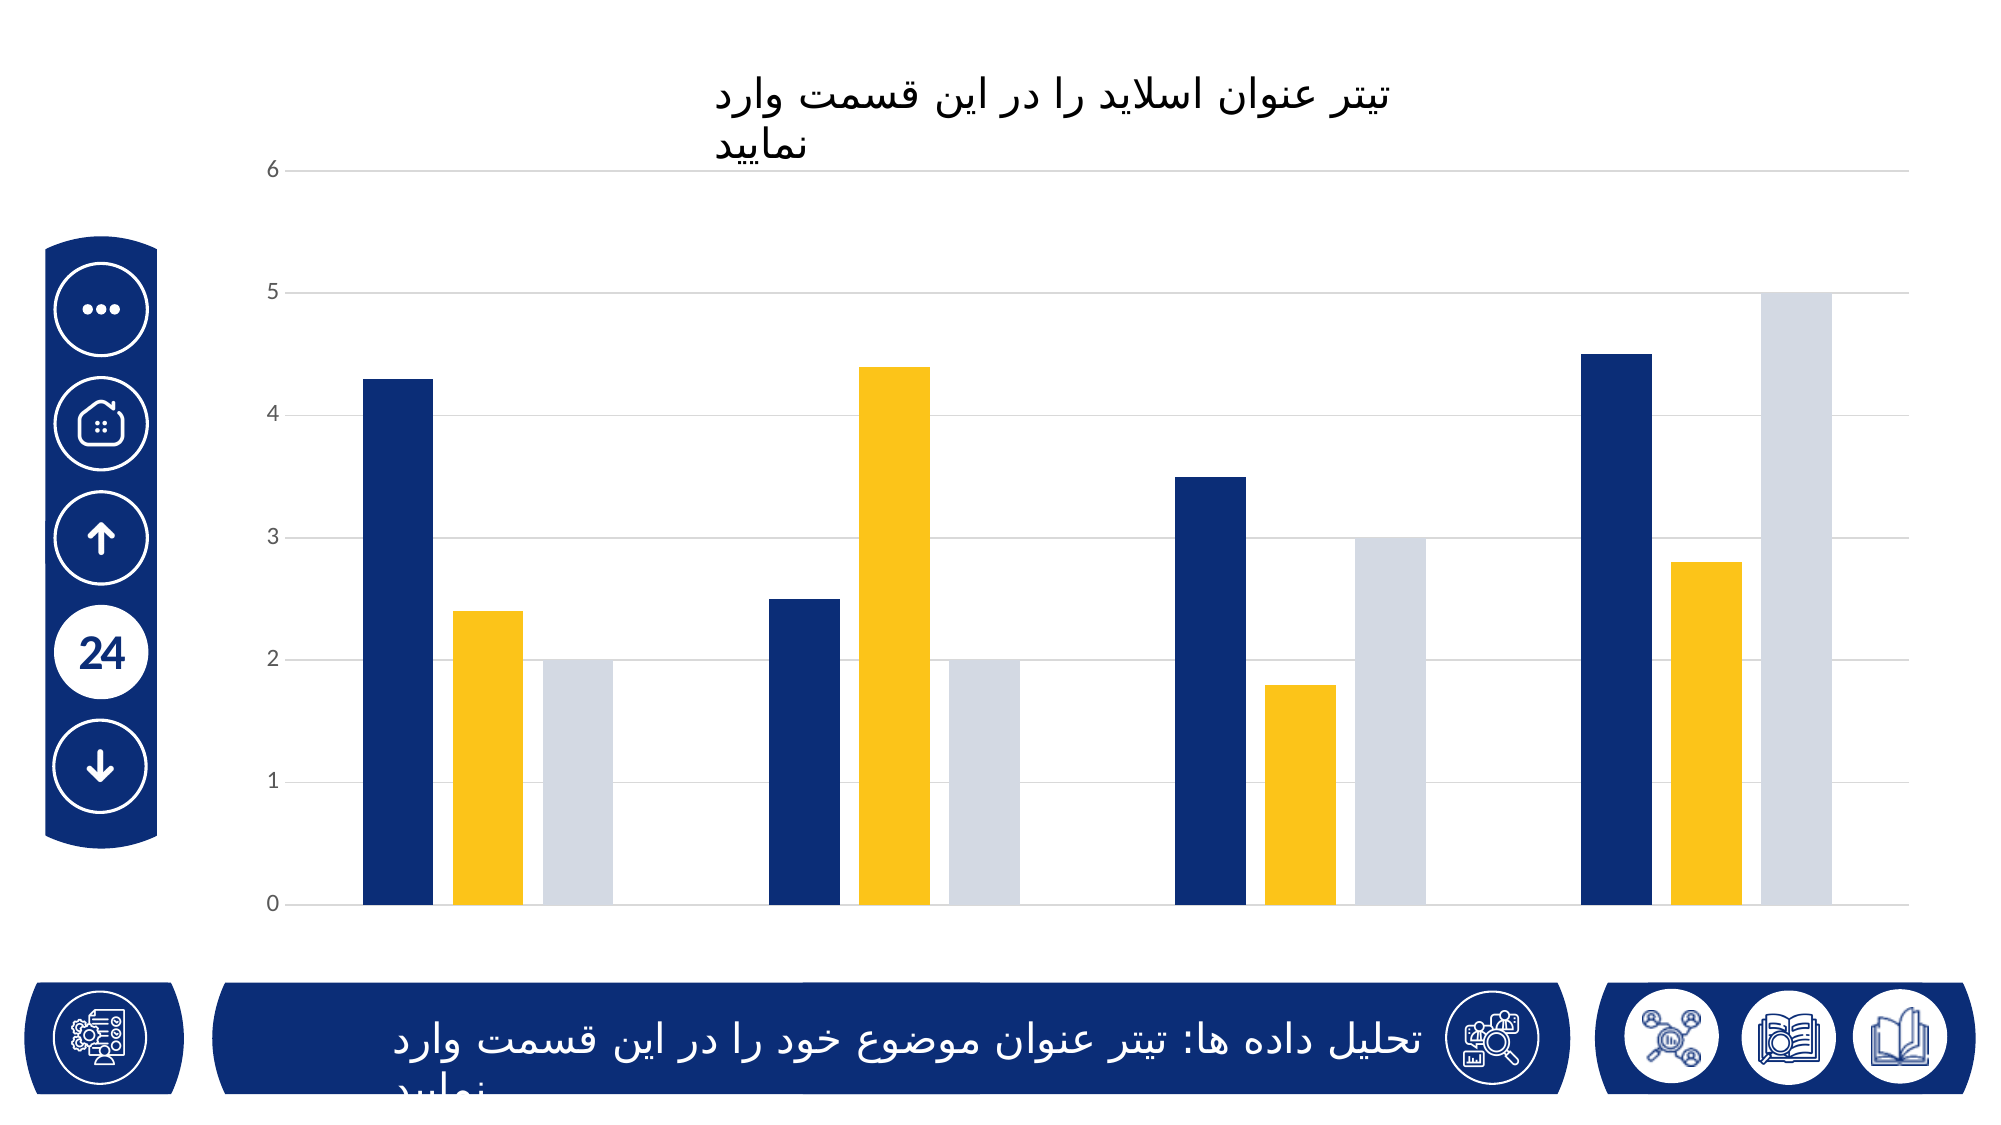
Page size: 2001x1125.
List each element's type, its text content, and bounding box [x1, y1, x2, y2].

text_box 24 [56, 611, 148, 687]
picture [77, 743, 123, 788]
picture [68, 1008, 127, 1066]
text_box تحلیل داده ها: تیتر عنوان موضوع خود را در این قسمت وارد نمایید. [377, 1004, 1463, 1120]
picture [1462, 1009, 1520, 1068]
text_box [82, 304, 120, 315]
text_box [74, 376, 129, 385]
picture [1871, 1007, 1929, 1066]
text_box [52, 719, 148, 814]
text_box [52, 990, 148, 1085]
text_box [54, 396, 63, 452]
picture [1758, 1008, 1820, 1070]
text_box [1459, 990, 1540, 1085]
chart [232, 133, 2000, 942]
text_box [139, 395, 149, 452]
text_box [69, 687, 133, 700]
picture [78, 516, 124, 561]
text_box [54, 490, 149, 586]
text_box [1624, 988, 1719, 1084]
text_box تیتر عنوان اسلاید را در این قسمت وارد نمایید [699, 59, 1447, 142]
text_box [1741, 990, 1836, 1085]
picture [63, 385, 139, 461]
picture [1642, 1010, 1701, 1067]
text_box [72, 461, 131, 471]
text_box [78, 604, 125, 611]
text_box [54, 262, 149, 357]
text_box [1852, 989, 1948, 1084]
